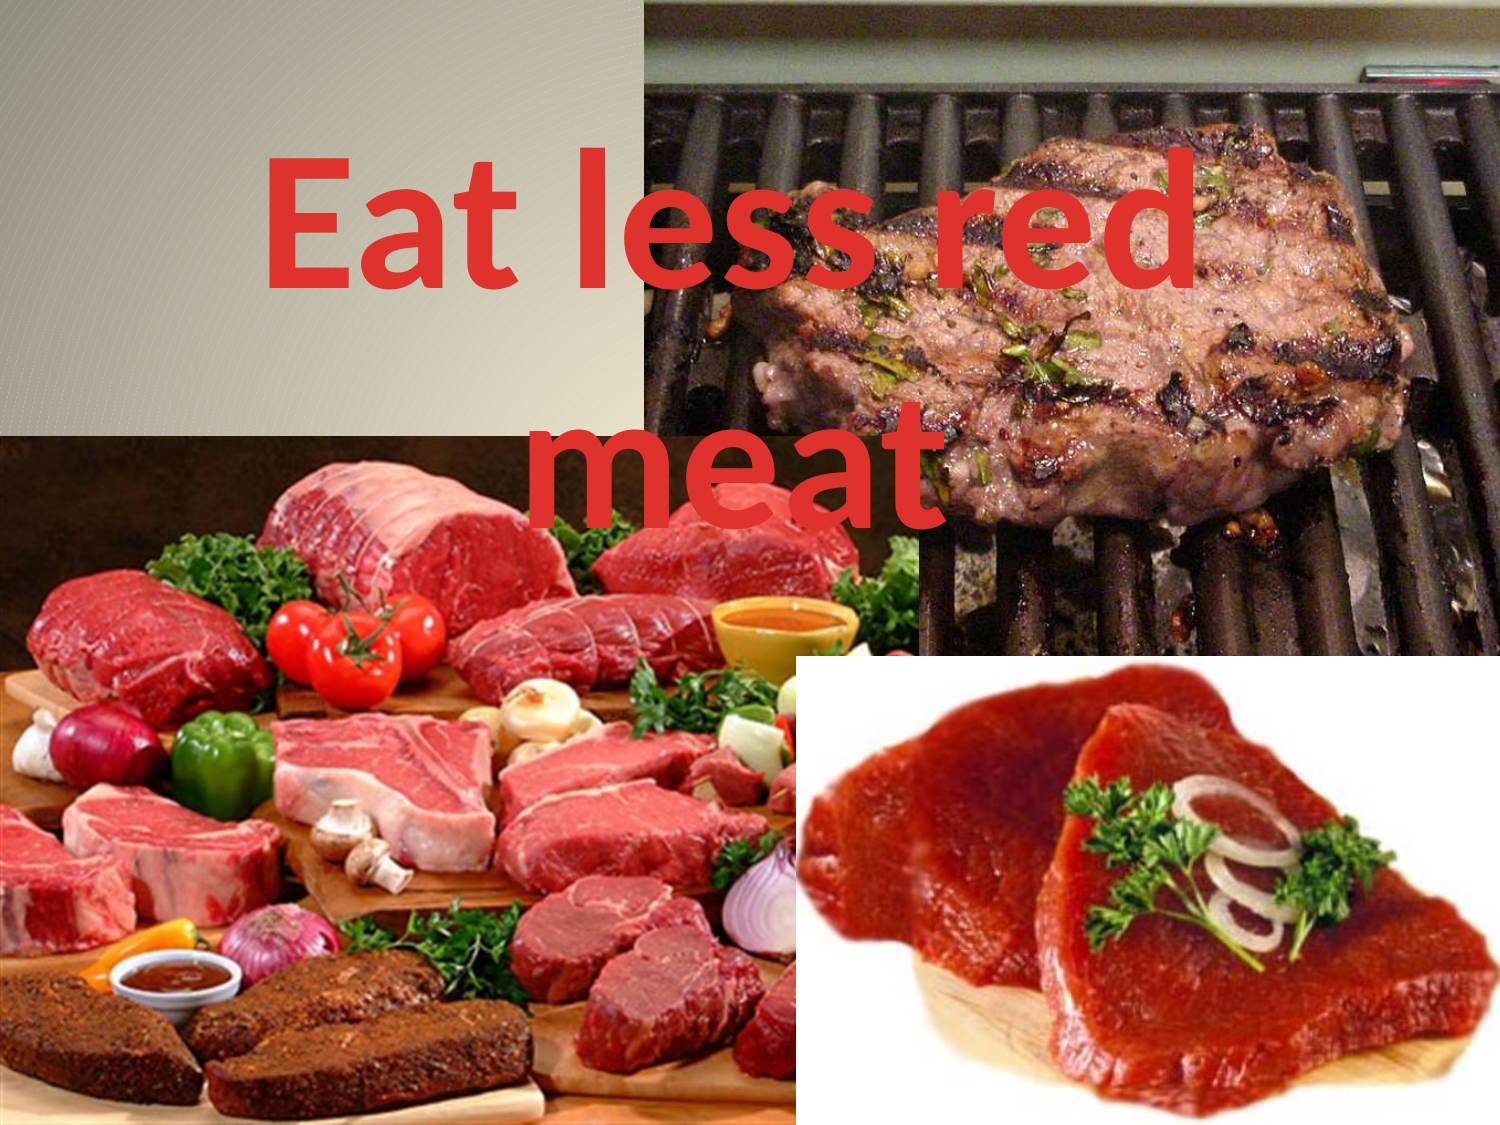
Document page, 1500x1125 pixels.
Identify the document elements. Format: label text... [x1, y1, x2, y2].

picture [0, 0, 1500, 1125]
title Eat less red meat [58, 234, 639, 422]
